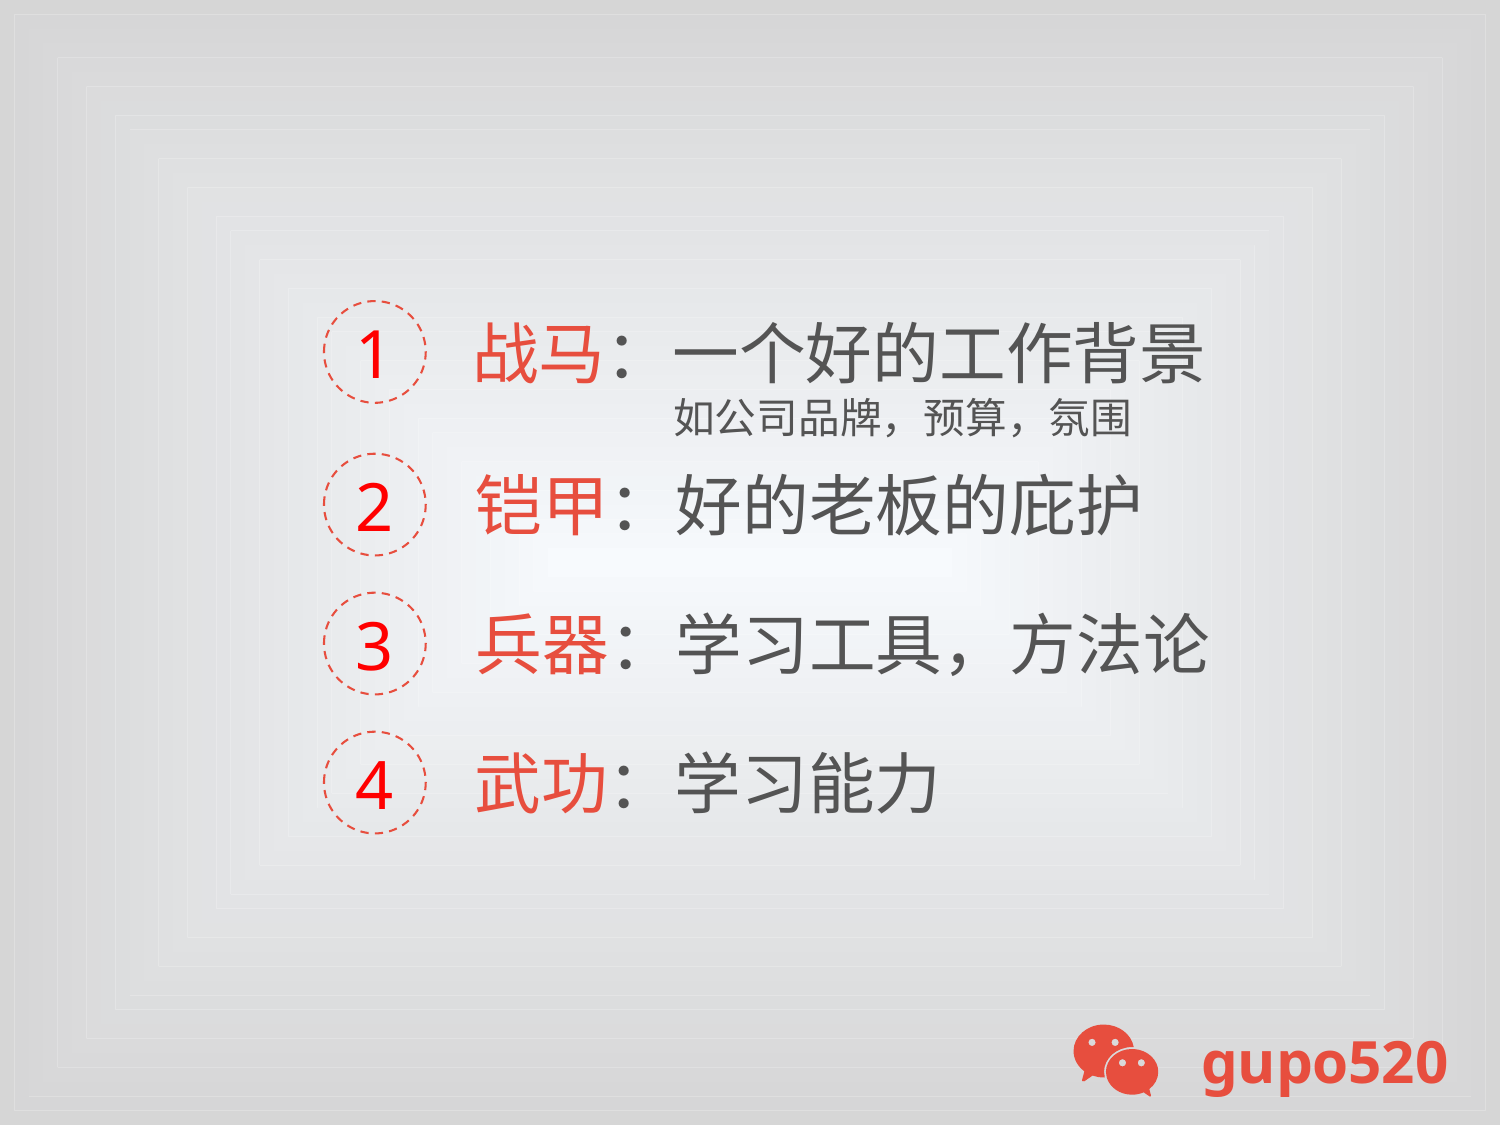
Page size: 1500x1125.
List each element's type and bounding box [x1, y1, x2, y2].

text_box [323, 300, 1434, 834]
text_box [1073, 1018, 1473, 1104]
